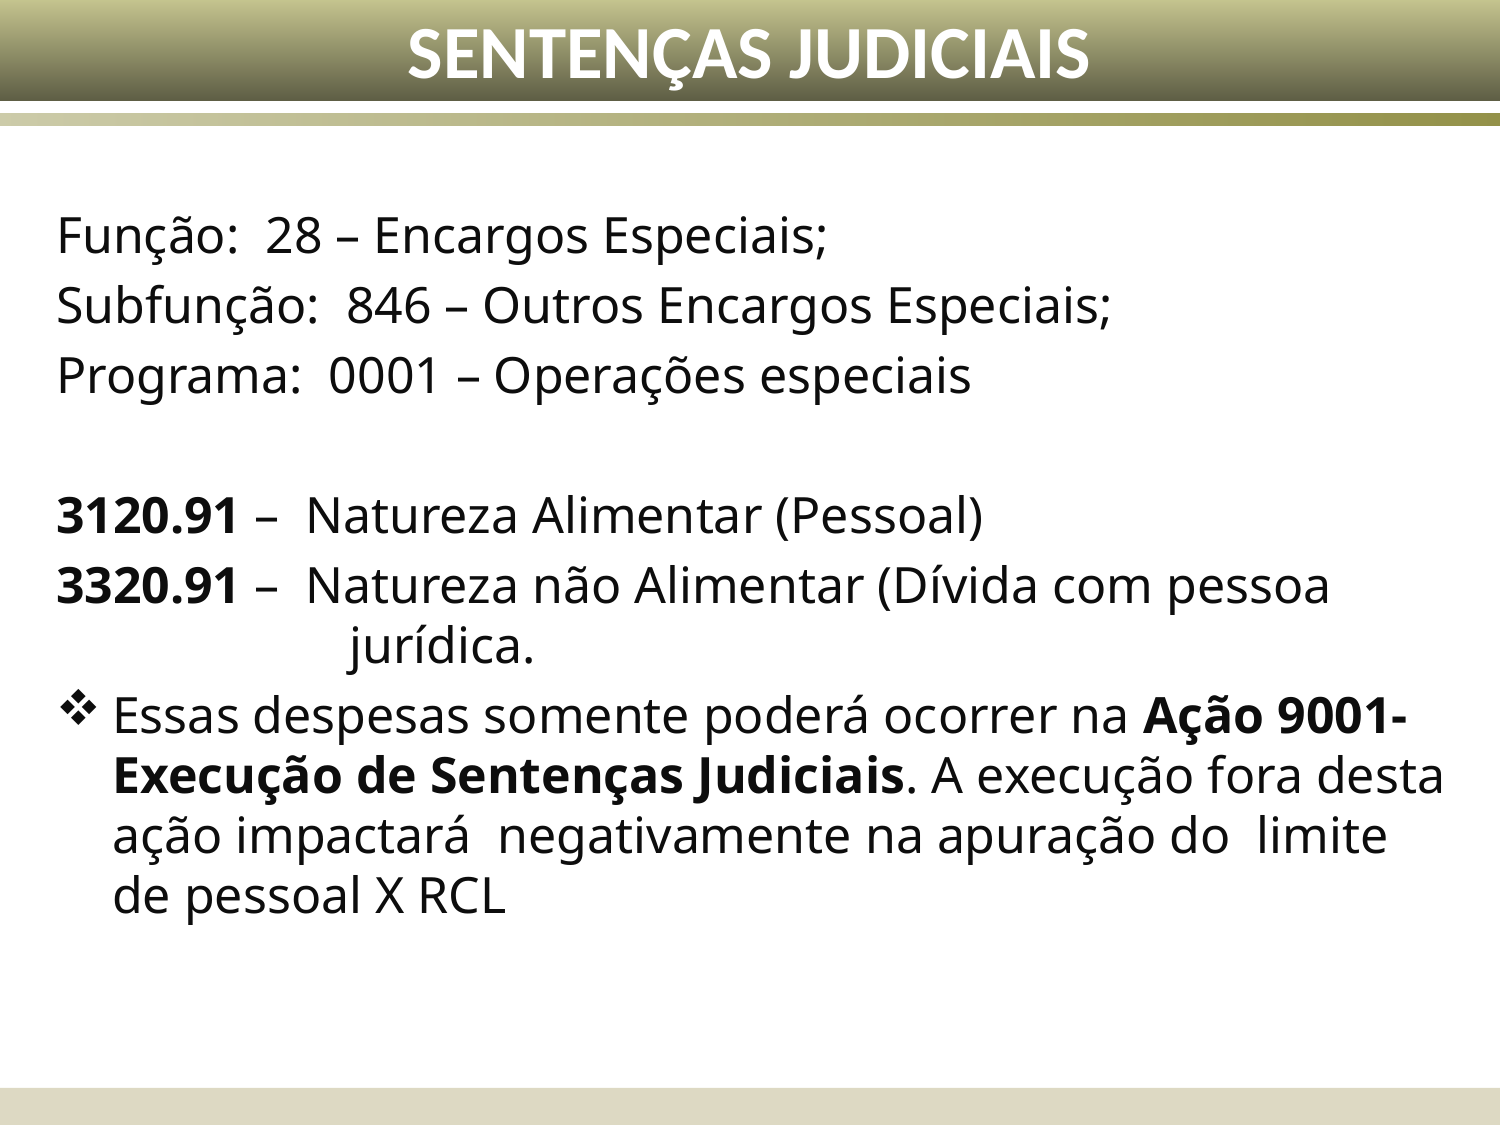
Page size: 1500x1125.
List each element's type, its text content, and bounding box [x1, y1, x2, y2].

text_box SENTENÇAS JUDICIAIS [0, 0, 1500, 101]
text_box [123, 282, 1454, 439]
text_box Função: 28 – Encargos Especiais; Subfunção: 846 – Outros Encargos Especiais; Programa: 0001 – Operações especiais 3120.91 – Natureza Alimentar (Pessoal) 3320.91 – Natureza não Alimentar (Dívida com pessoa jurídica. Essas despesas somente poderá ocorrer na Ação 9001- Execução de Sentenças Judiciais. A execução fora desta ação impactará negativamente na apuração do limite de pessoal X RCL [41, 196, 1474, 1000]
text_box [0, 113, 1500, 126]
text_box [0, 1087, 1500, 1125]
